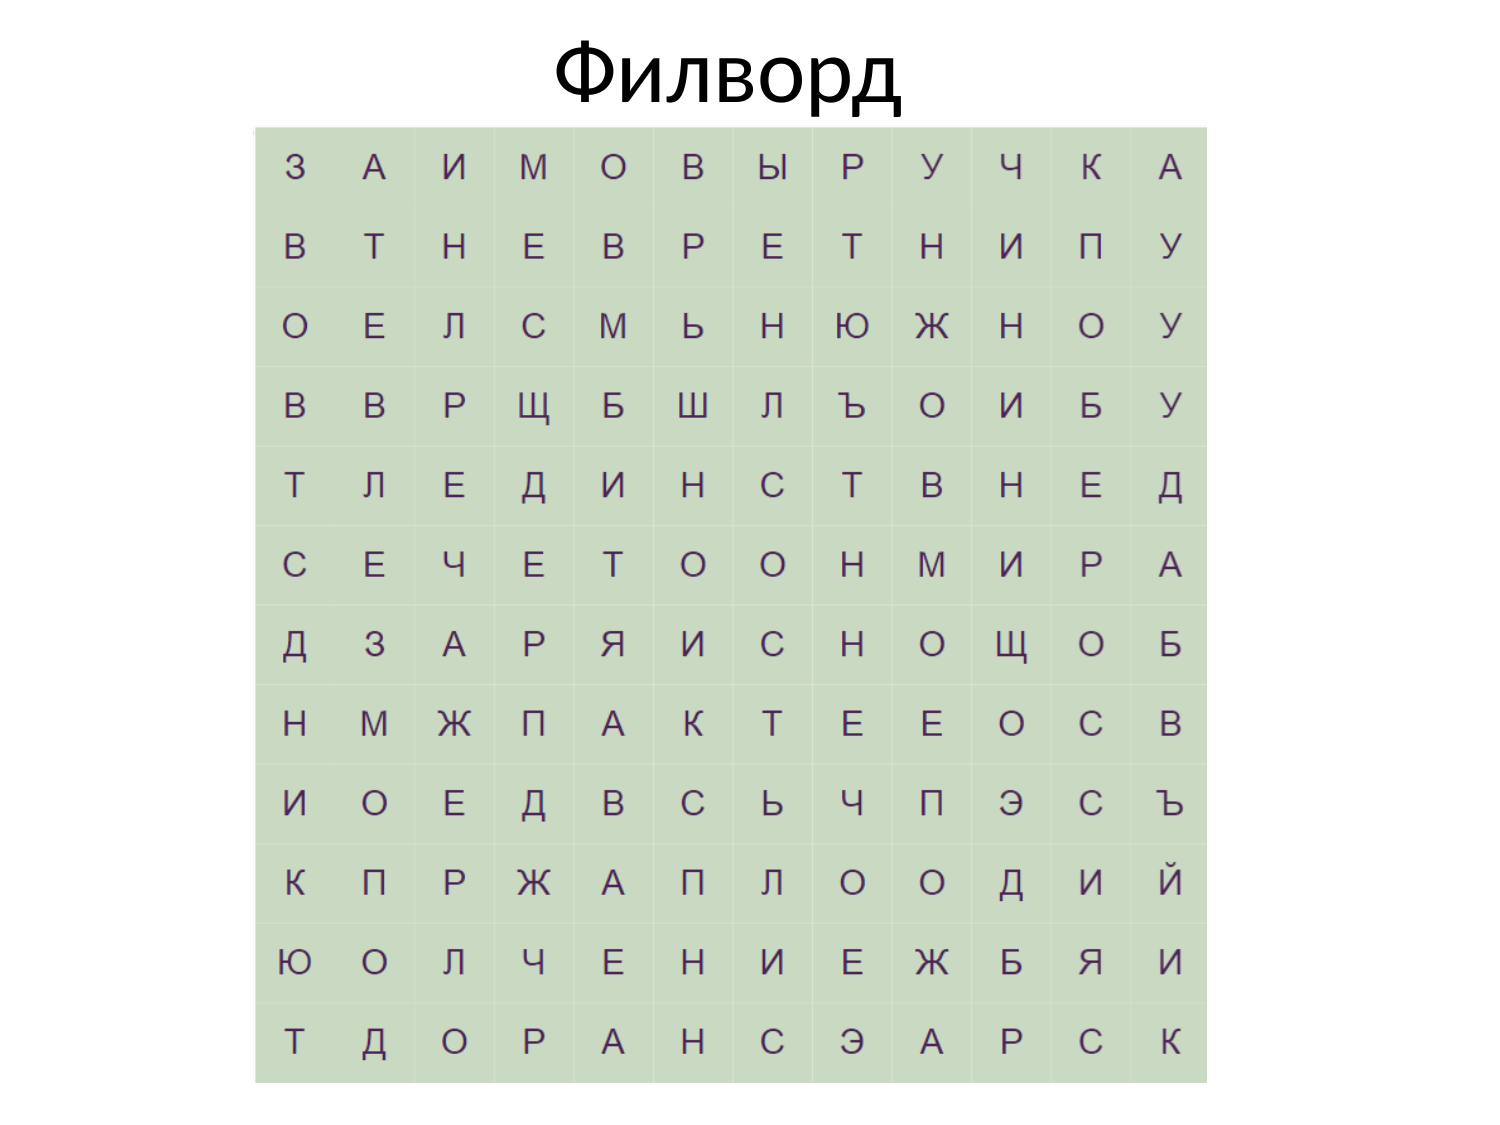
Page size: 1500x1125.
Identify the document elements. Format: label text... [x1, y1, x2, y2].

picture [253, 125, 1208, 1083]
title Филворд [53, 0, 1404, 160]
